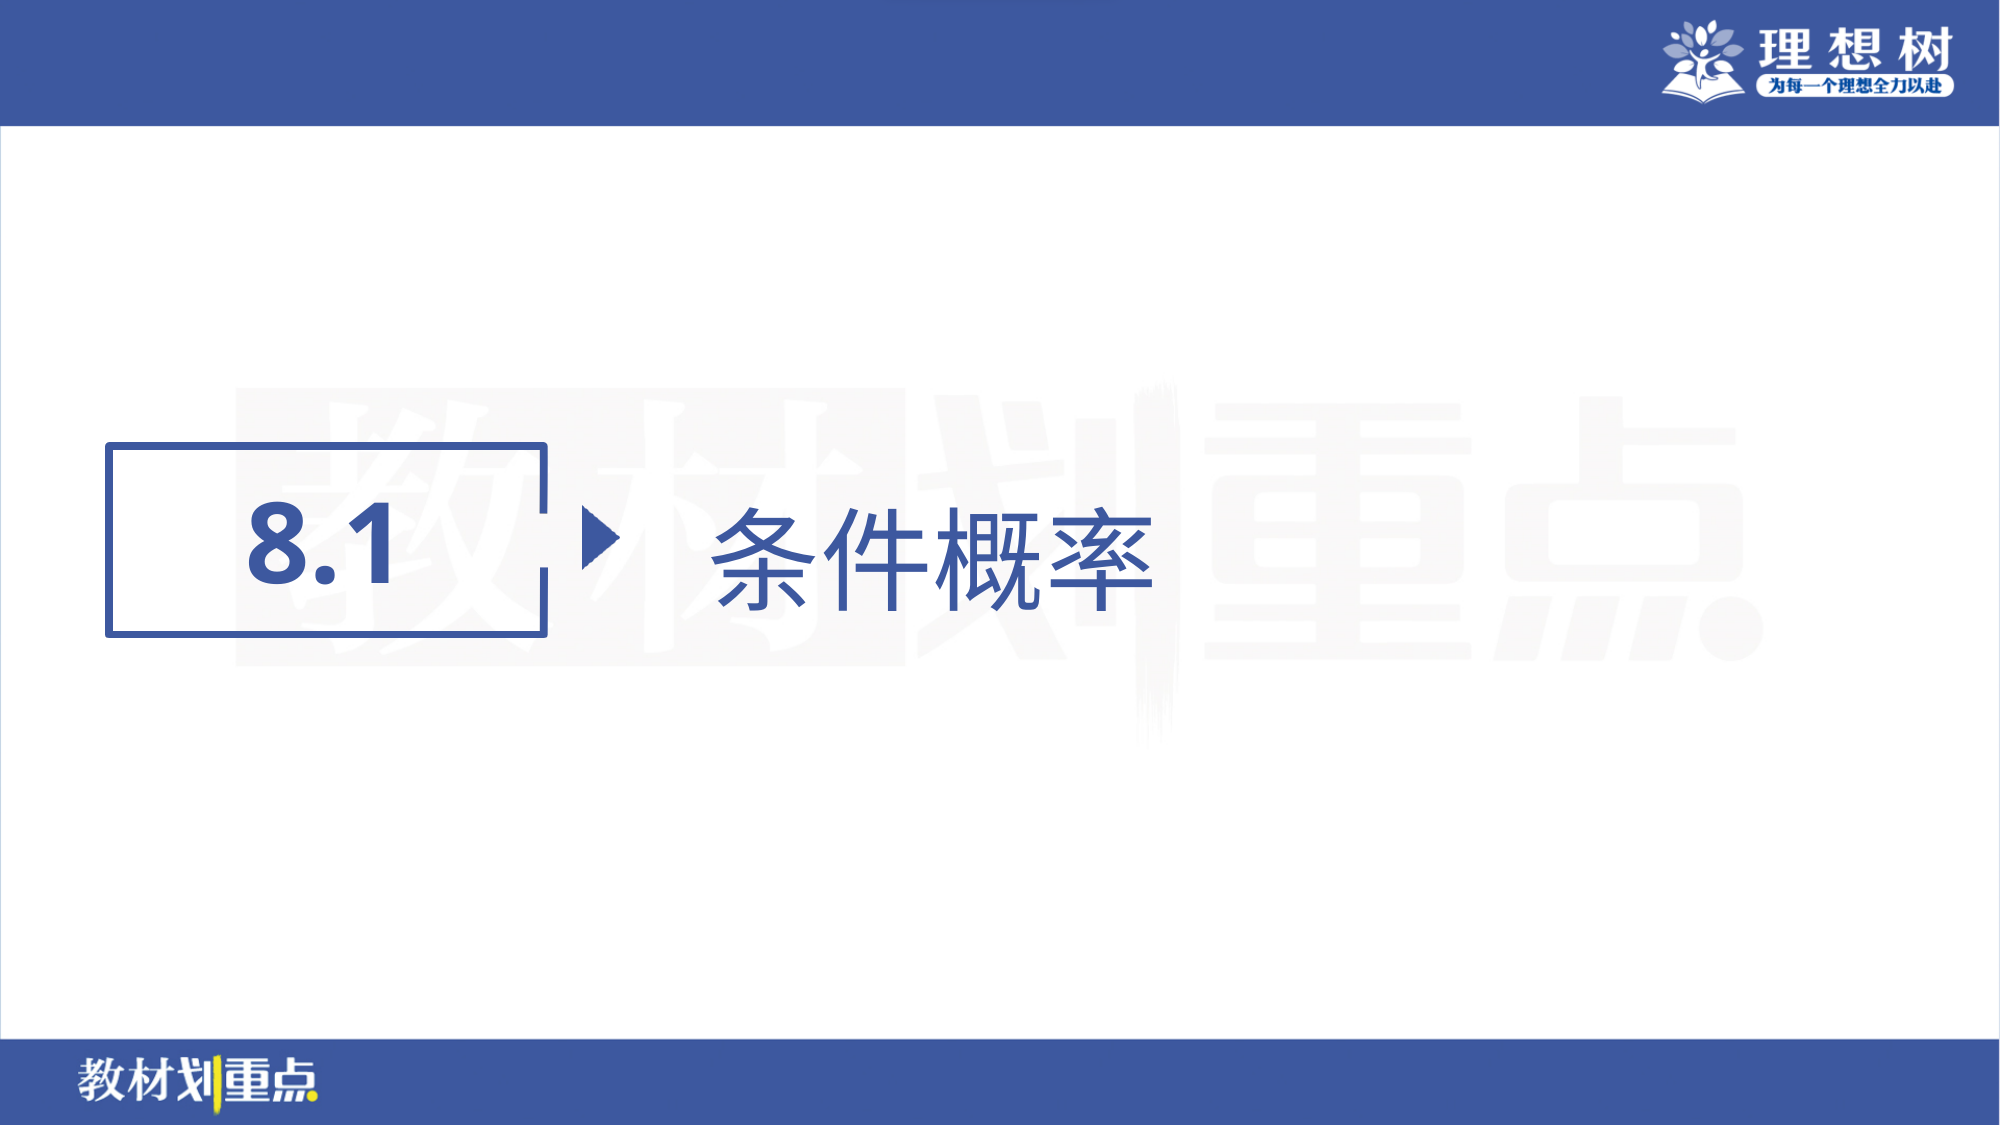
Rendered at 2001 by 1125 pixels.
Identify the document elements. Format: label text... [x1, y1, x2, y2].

picture [0, 0, 2000, 1125]
text_box 条件概率 [708, 424, 1967, 635]
